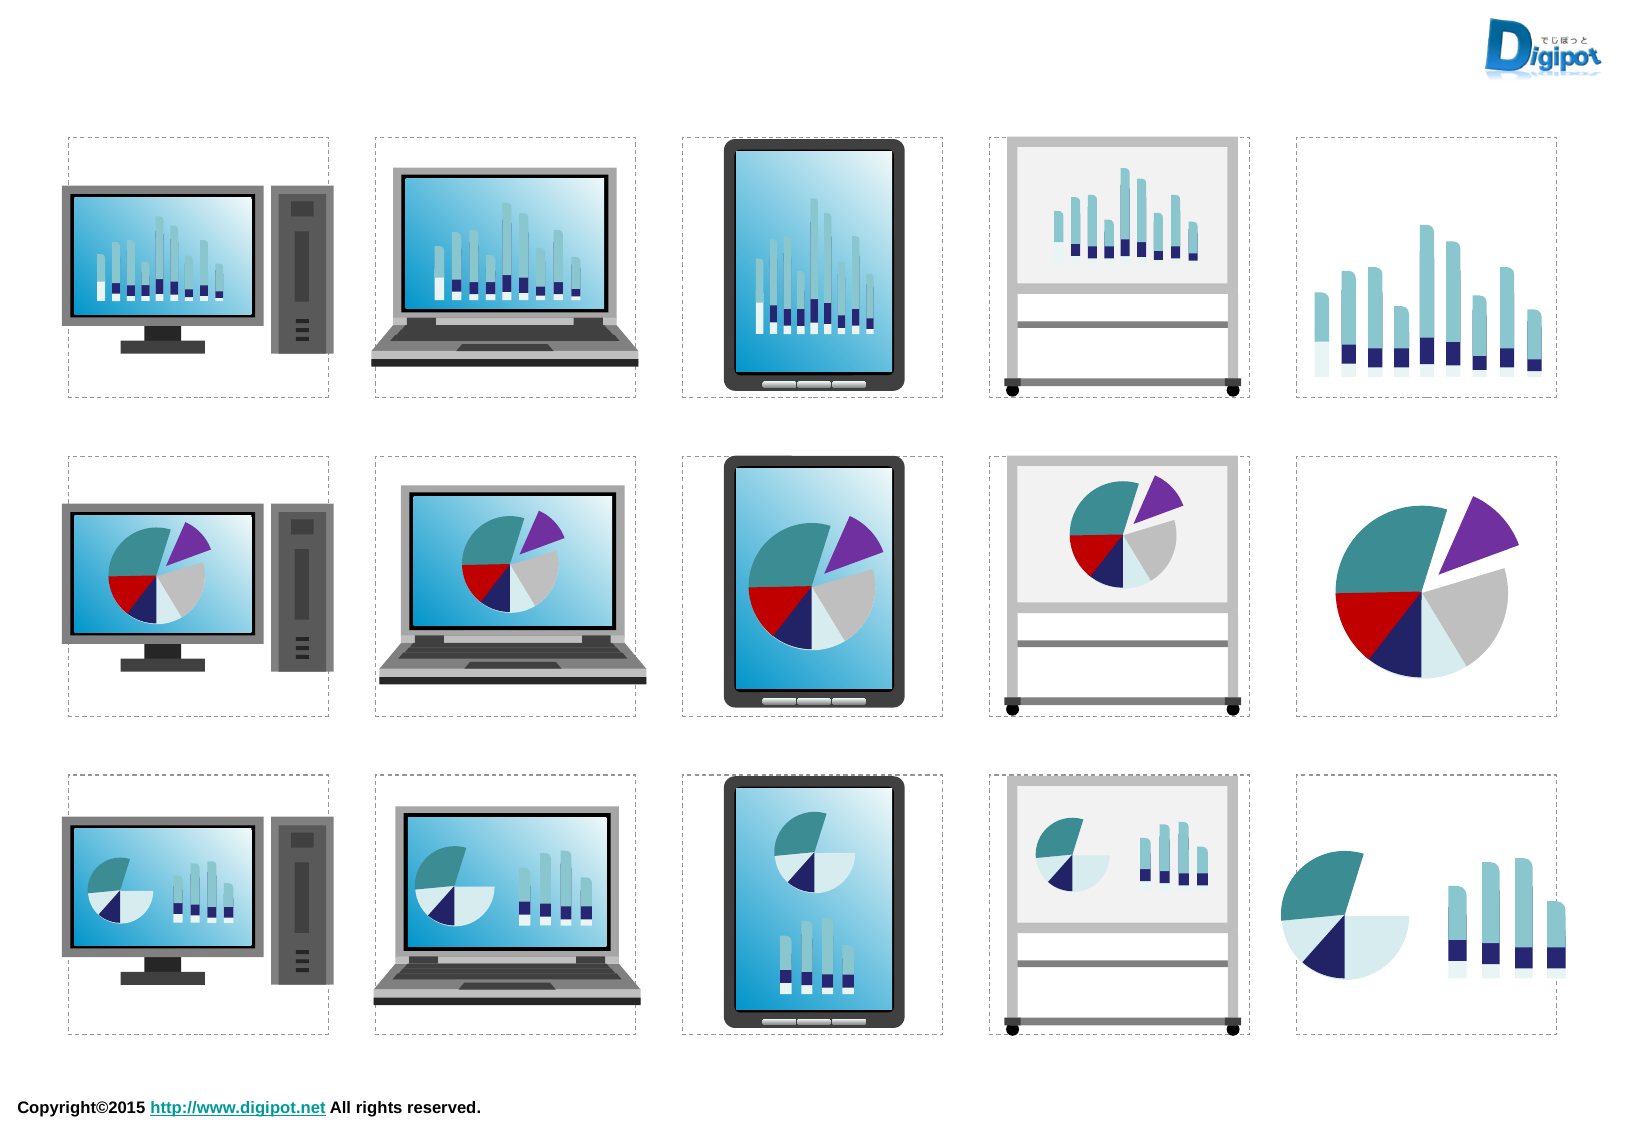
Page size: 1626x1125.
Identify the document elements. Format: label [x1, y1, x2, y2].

text_box [1004, 136, 1242, 397]
text_box [723, 775, 905, 1029]
text_box [1298, 224, 1562, 378]
text_box [373, 806, 641, 1006]
text_box [1280, 846, 1578, 981]
picture [1485, 18, 1602, 82]
text_box [1335, 488, 1525, 680]
text_box [1004, 775, 1242, 1037]
text_box [61, 816, 334, 986]
text_box [1004, 455, 1242, 716]
text_box [371, 167, 639, 367]
text_box [61, 185, 334, 354]
text_box [61, 503, 334, 672]
text_box [723, 455, 905, 708]
text_box [723, 138, 905, 392]
text_box [379, 485, 647, 685]
